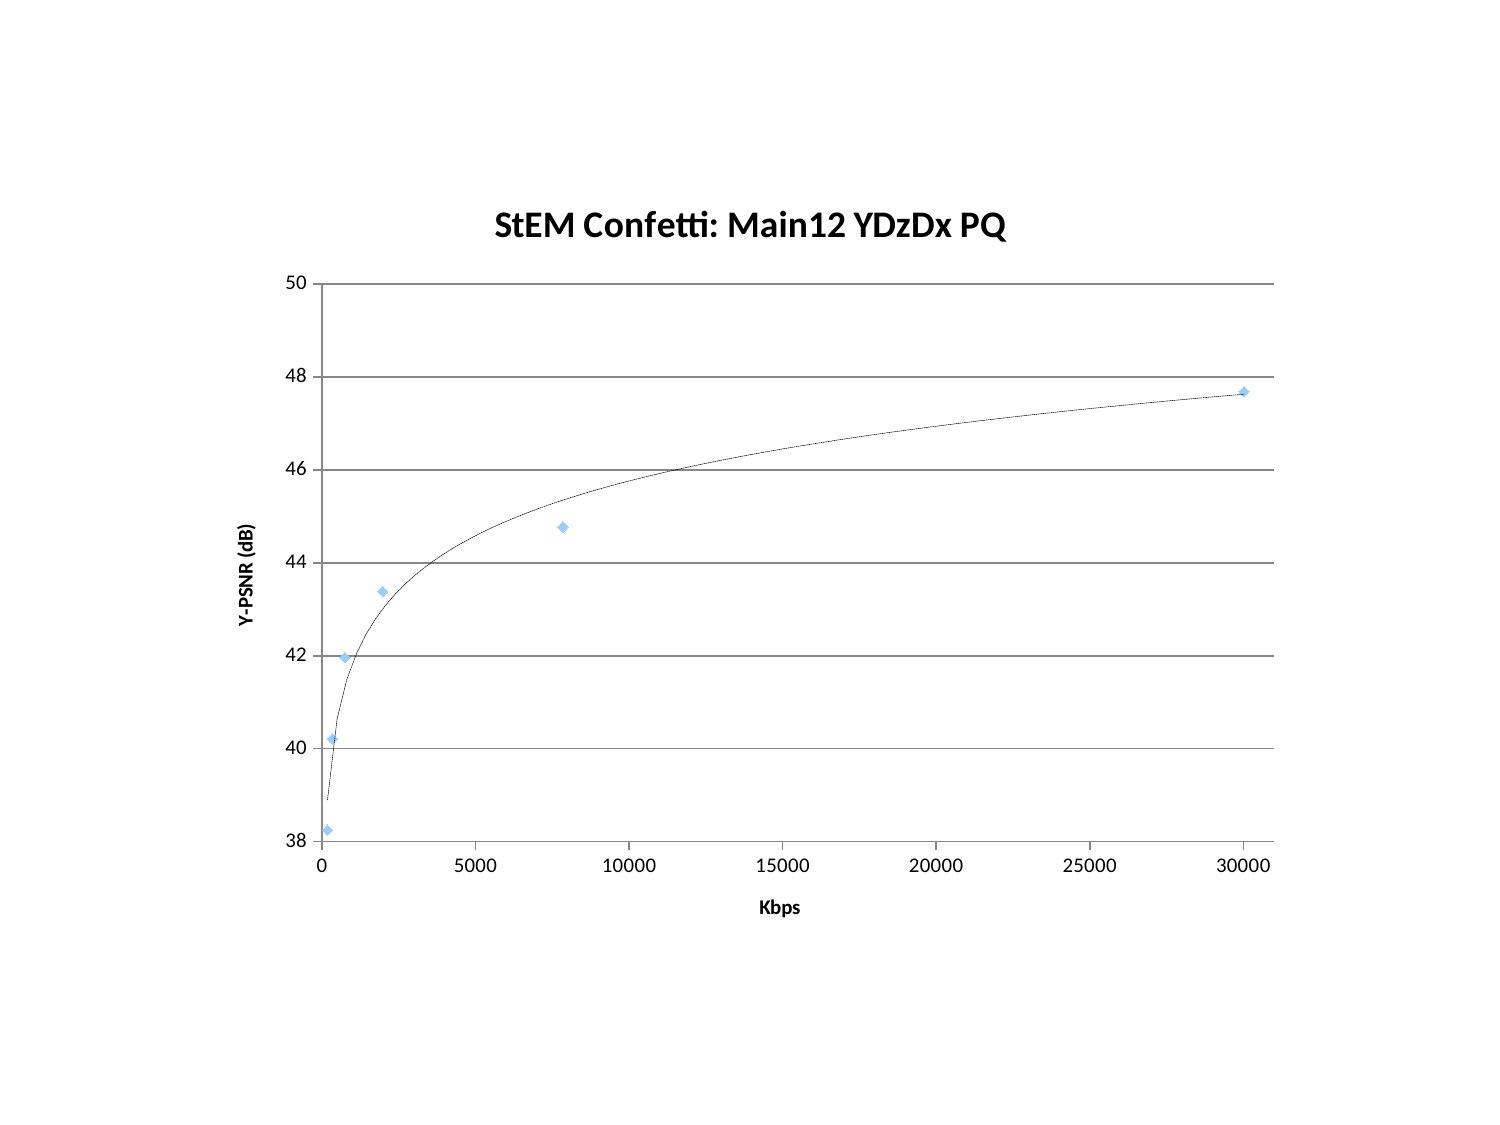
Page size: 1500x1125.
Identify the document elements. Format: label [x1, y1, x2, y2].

chart [203, 174, 1296, 951]
